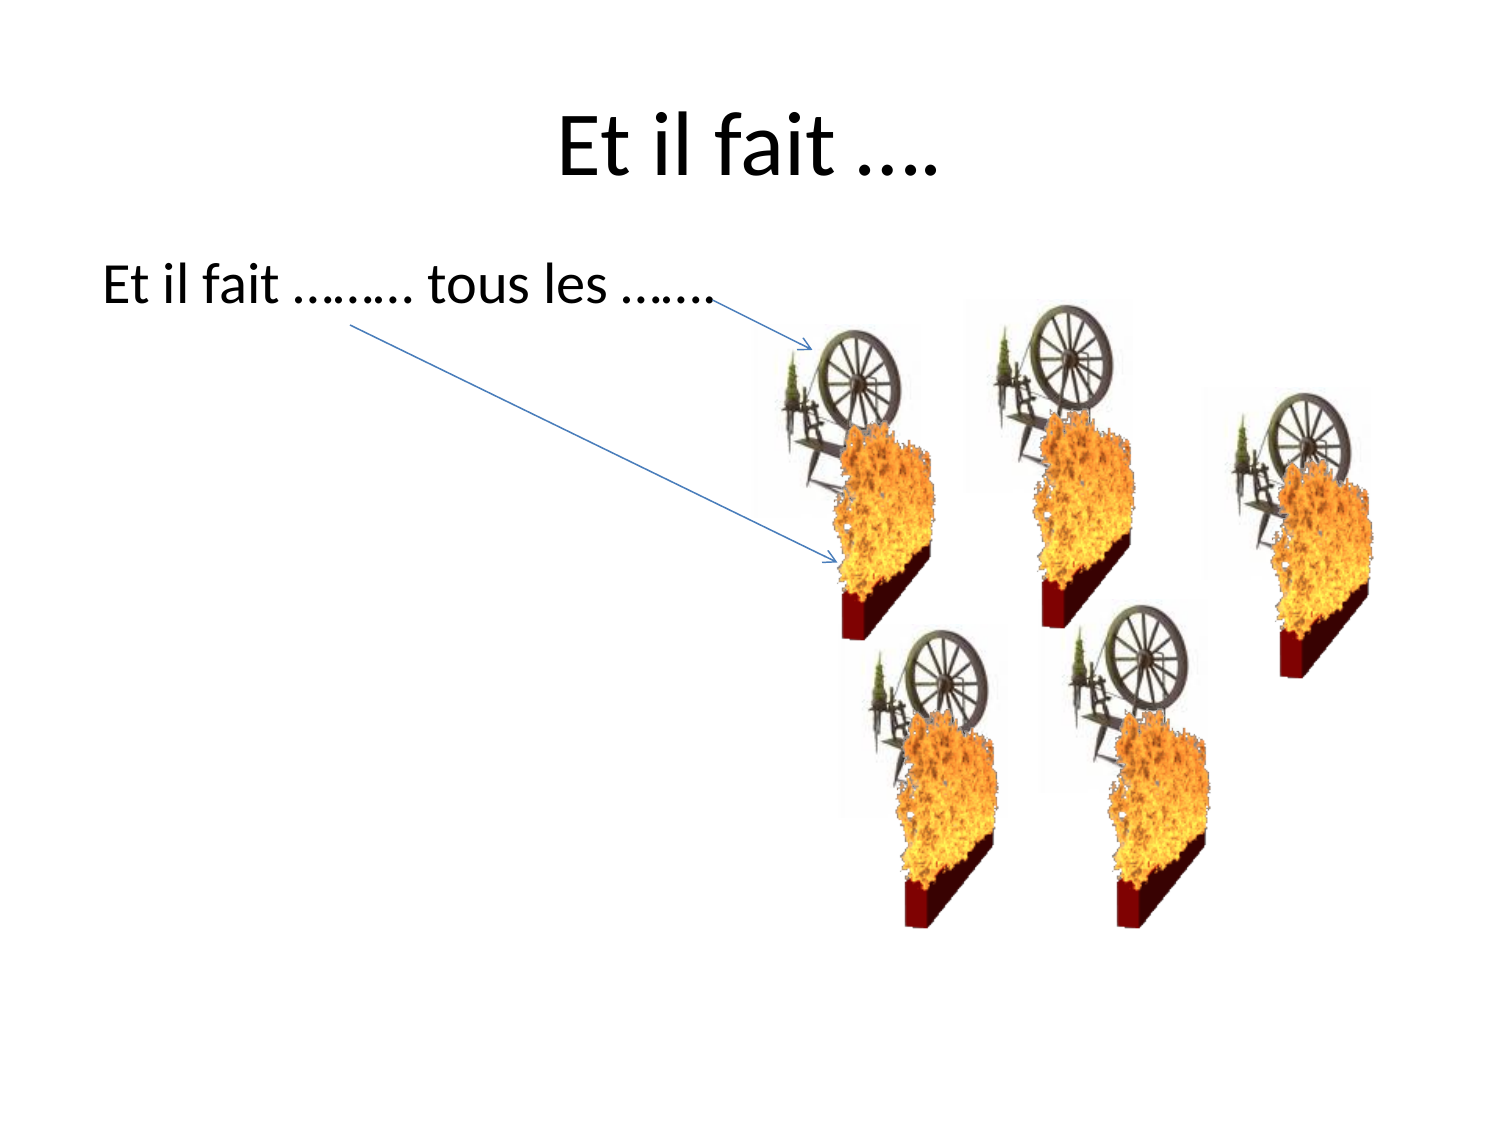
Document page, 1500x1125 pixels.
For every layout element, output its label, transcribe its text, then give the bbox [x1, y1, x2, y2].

picture [1199, 387, 1393, 682]
list Et il fait ……… tous les ……. [87, 237, 750, 980]
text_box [349, 324, 838, 563]
picture [1087, 687, 1230, 932]
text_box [712, 299, 813, 351]
picture [962, 299, 1155, 632]
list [1037, 599, 1208, 793]
picture [812, 324, 1018, 932]
title Et il fait …. [75, 45, 1425, 233]
